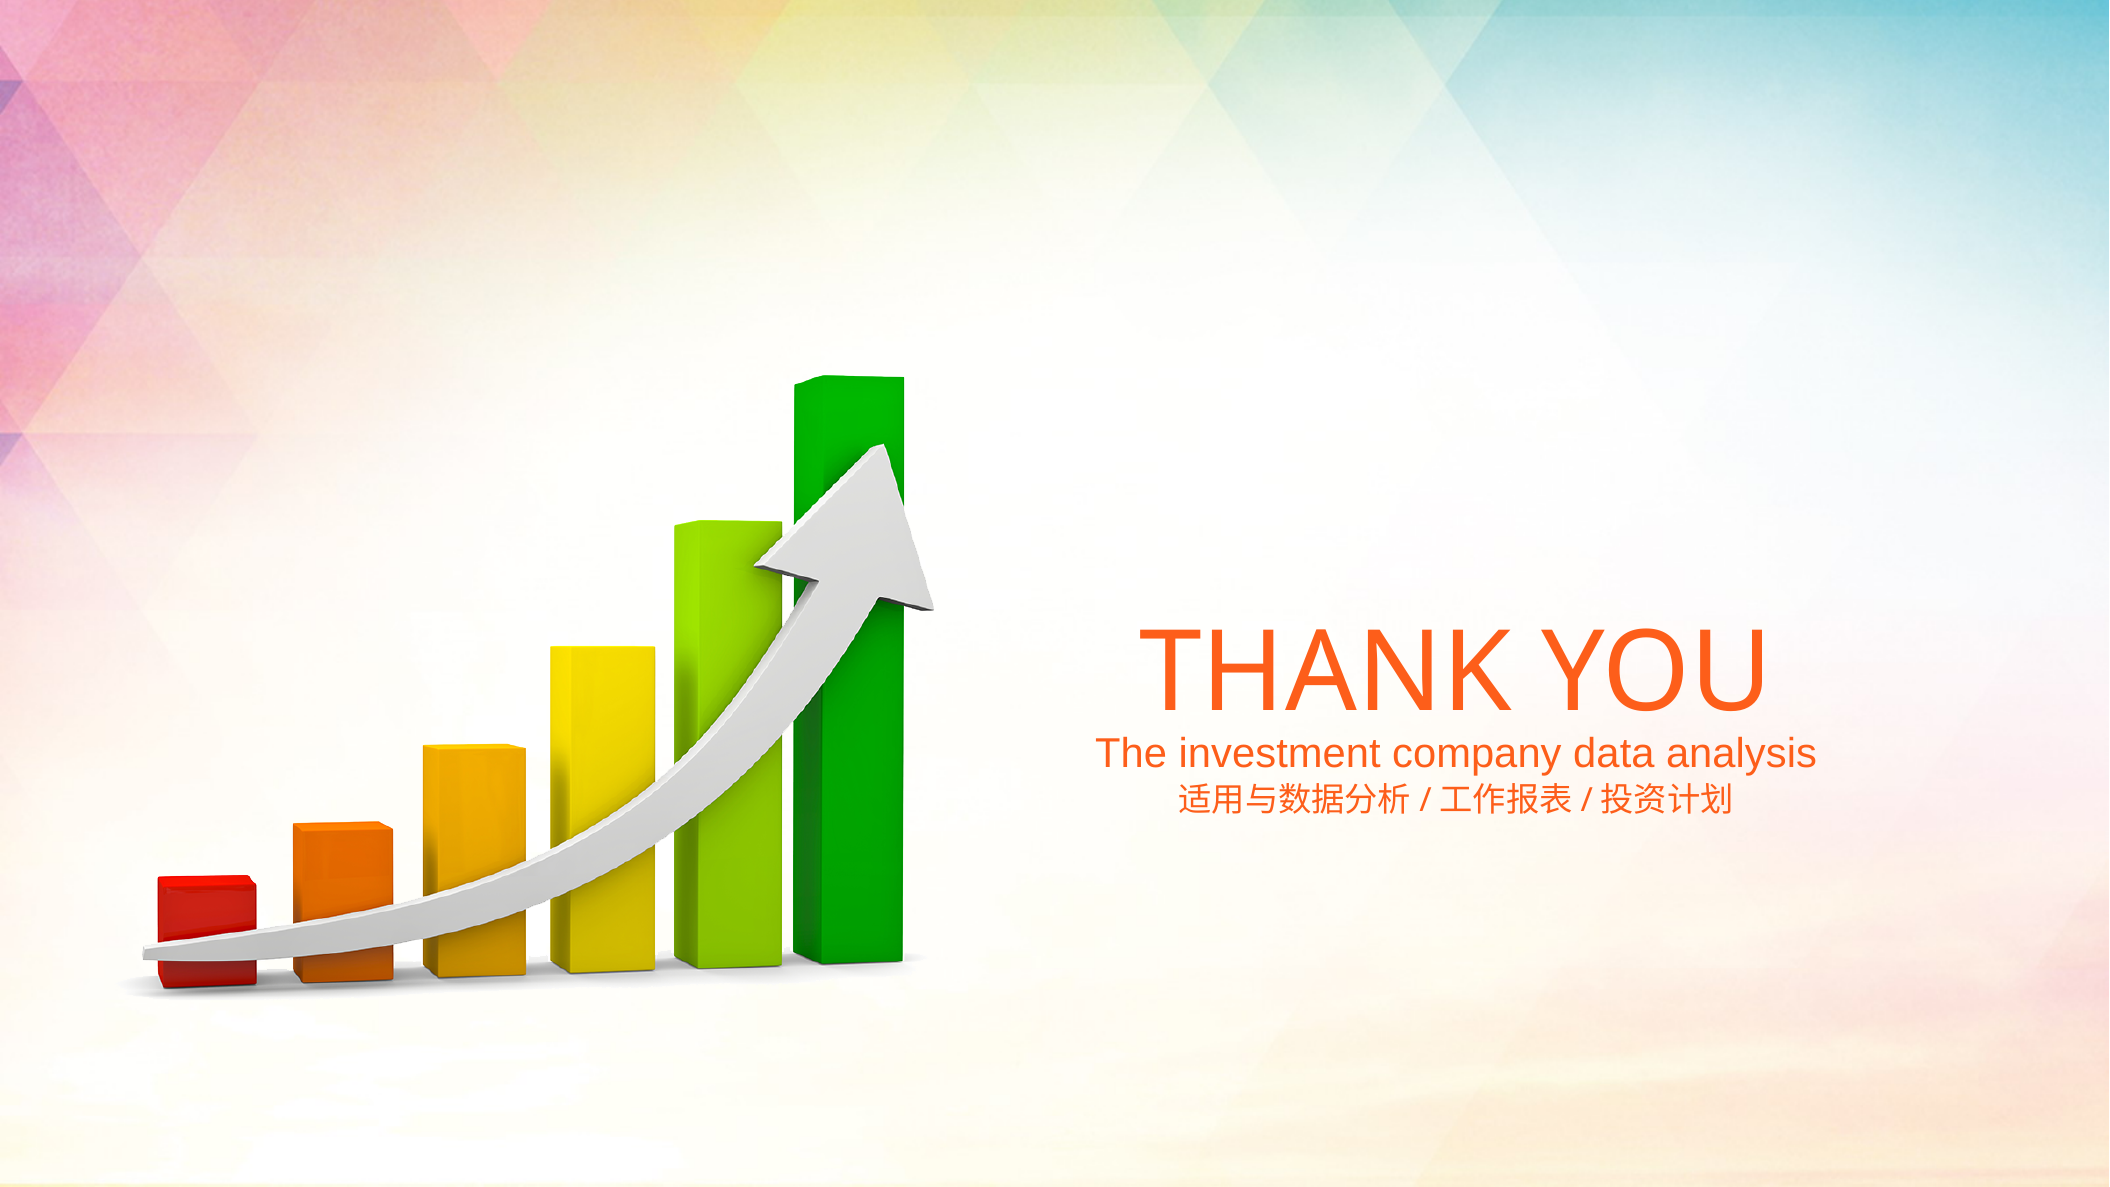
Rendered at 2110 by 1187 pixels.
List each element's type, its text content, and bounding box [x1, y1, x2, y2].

picture [0, 0, 2109, 1187]
text_box The investment company data analysis [1022, 740, 1891, 784]
text_box 适用与数据分析/工作报表/投资计划 [1081, 771, 1832, 826]
text_box thank you [991, 590, 1941, 740]
